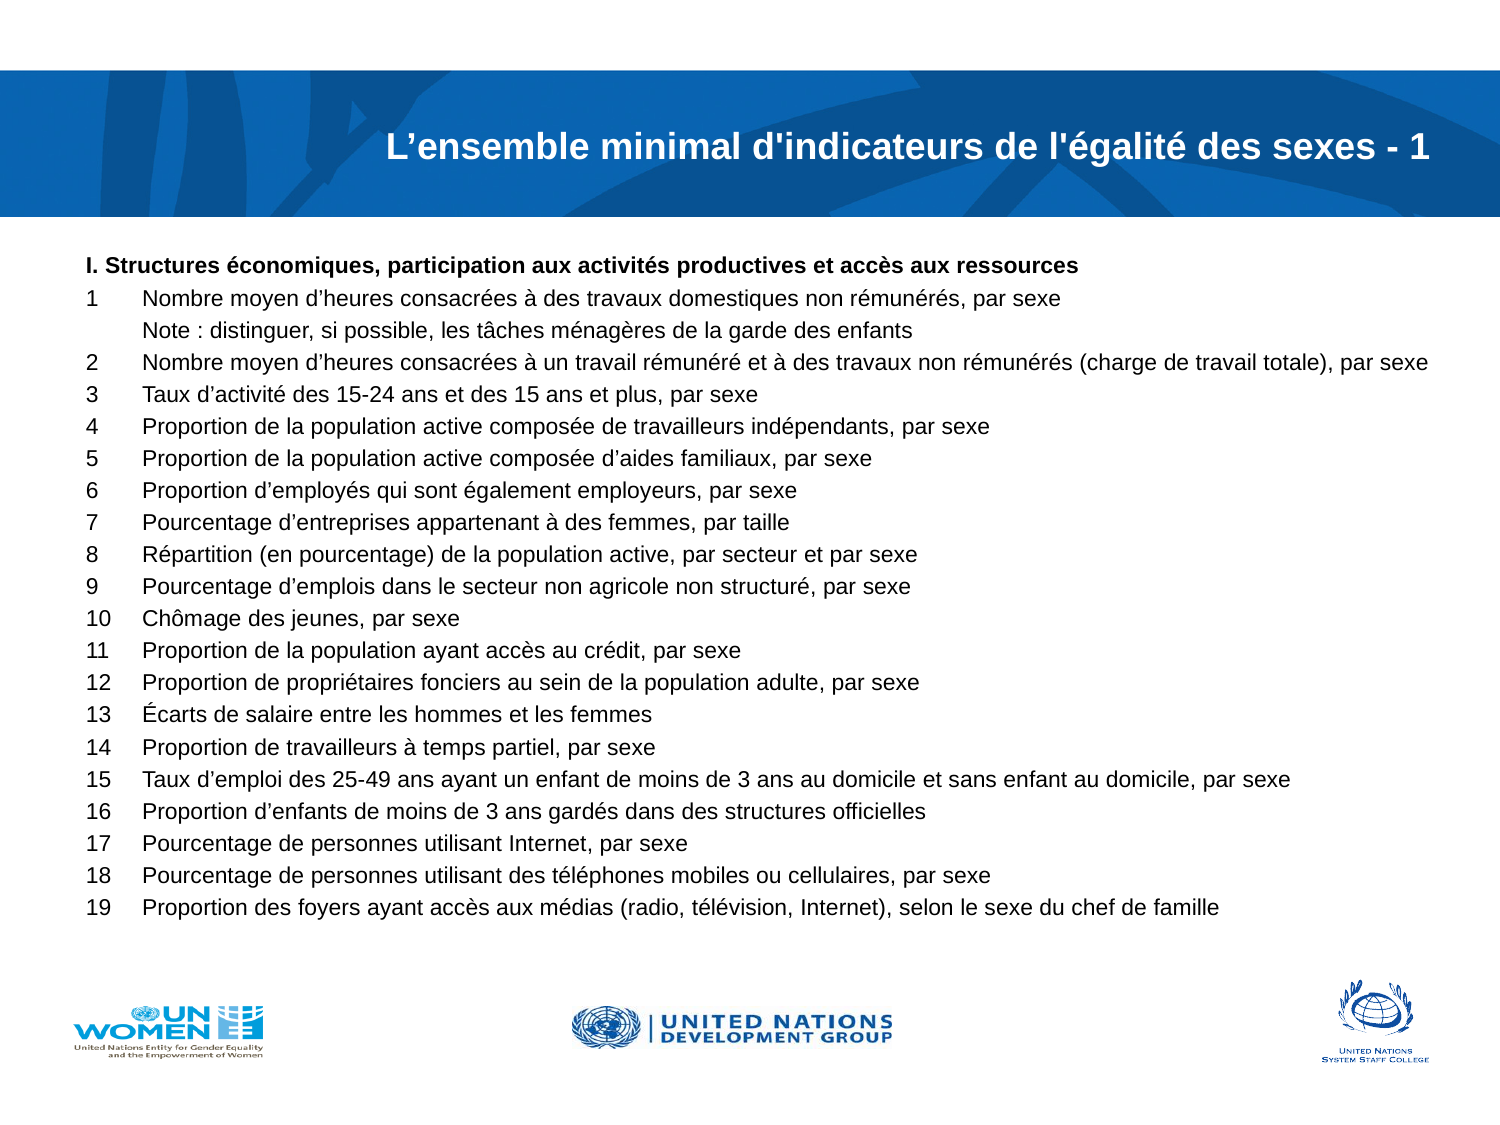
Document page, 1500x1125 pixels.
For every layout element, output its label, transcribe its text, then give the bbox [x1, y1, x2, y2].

list I. Structures économiques, participation aux activités productives et accès aux ressources 1 Nombre moyen d’heures consacrées à des travaux domestiques non rémunérés, par sexe Note : distinguer, si possible, les tâches ménagères de la garde des enfants 2 Nombre moyen d’heures consacrées à un travail rémunéré et à des travaux non rémunérés (charge de travail totale), par sexe 3 Taux d’activité des 15-24 ans et des 15 ans et plus, par sexe 4 Proportion de la population active composée de travailleurs indépendants, par sexe 5 Proportion de la population active composée d’aides familiaux, par sexe 6 Proportion d’employés qui sont également employeurs, par sexe 7 Pourcentage d’entreprises appartenant à des femmes, par taille 8 Répartition (en pourcentage) de la population active, par secteur et par sexe 9 Pourcentage d’emplois dans le secteur non agricole non structuré, par sexe 10 Chômage des jeunes, par sexe 11 Proportion de la population ayant accès au crédit, par sexe 12 Proportion de propriétaires fonciers au sein de la population adulte, par sexe 13 Écarts de salaire entre les hommes et les femmes 14 Proportion de travailleurs à temps partiel, par sexe 15 Taux d’emploi des 25-49 ans ayant un enfant de moins de 3 ans au domicile et sans enfant au domicile, par sexe 16 Proportion d’enfants de moins de 3 ans gardés dans des structures officielles 17 Pourcentage de personnes utilisant Internet, par sexe 18 Pourcentage de personnes utilisant des téléphones mobiles ou cellulaires, par sexe 19 Proportion des foyers ayant accès aux médias (radio, télévision, Internet), selon le sexe du chef de famille [70, 243, 1447, 919]
picture [73, 1006, 263, 1059]
picture [0, 70, 1500, 217]
picture [1322, 979, 1429, 1063]
picture [170, 1006, 179, 1018]
picture [572, 1006, 892, 1049]
title L’ensemble minimal d'indicateurs de l'égalité des sexes - 1 [171, 94, 1447, 195]
picture [194, 1006, 204, 1013]
